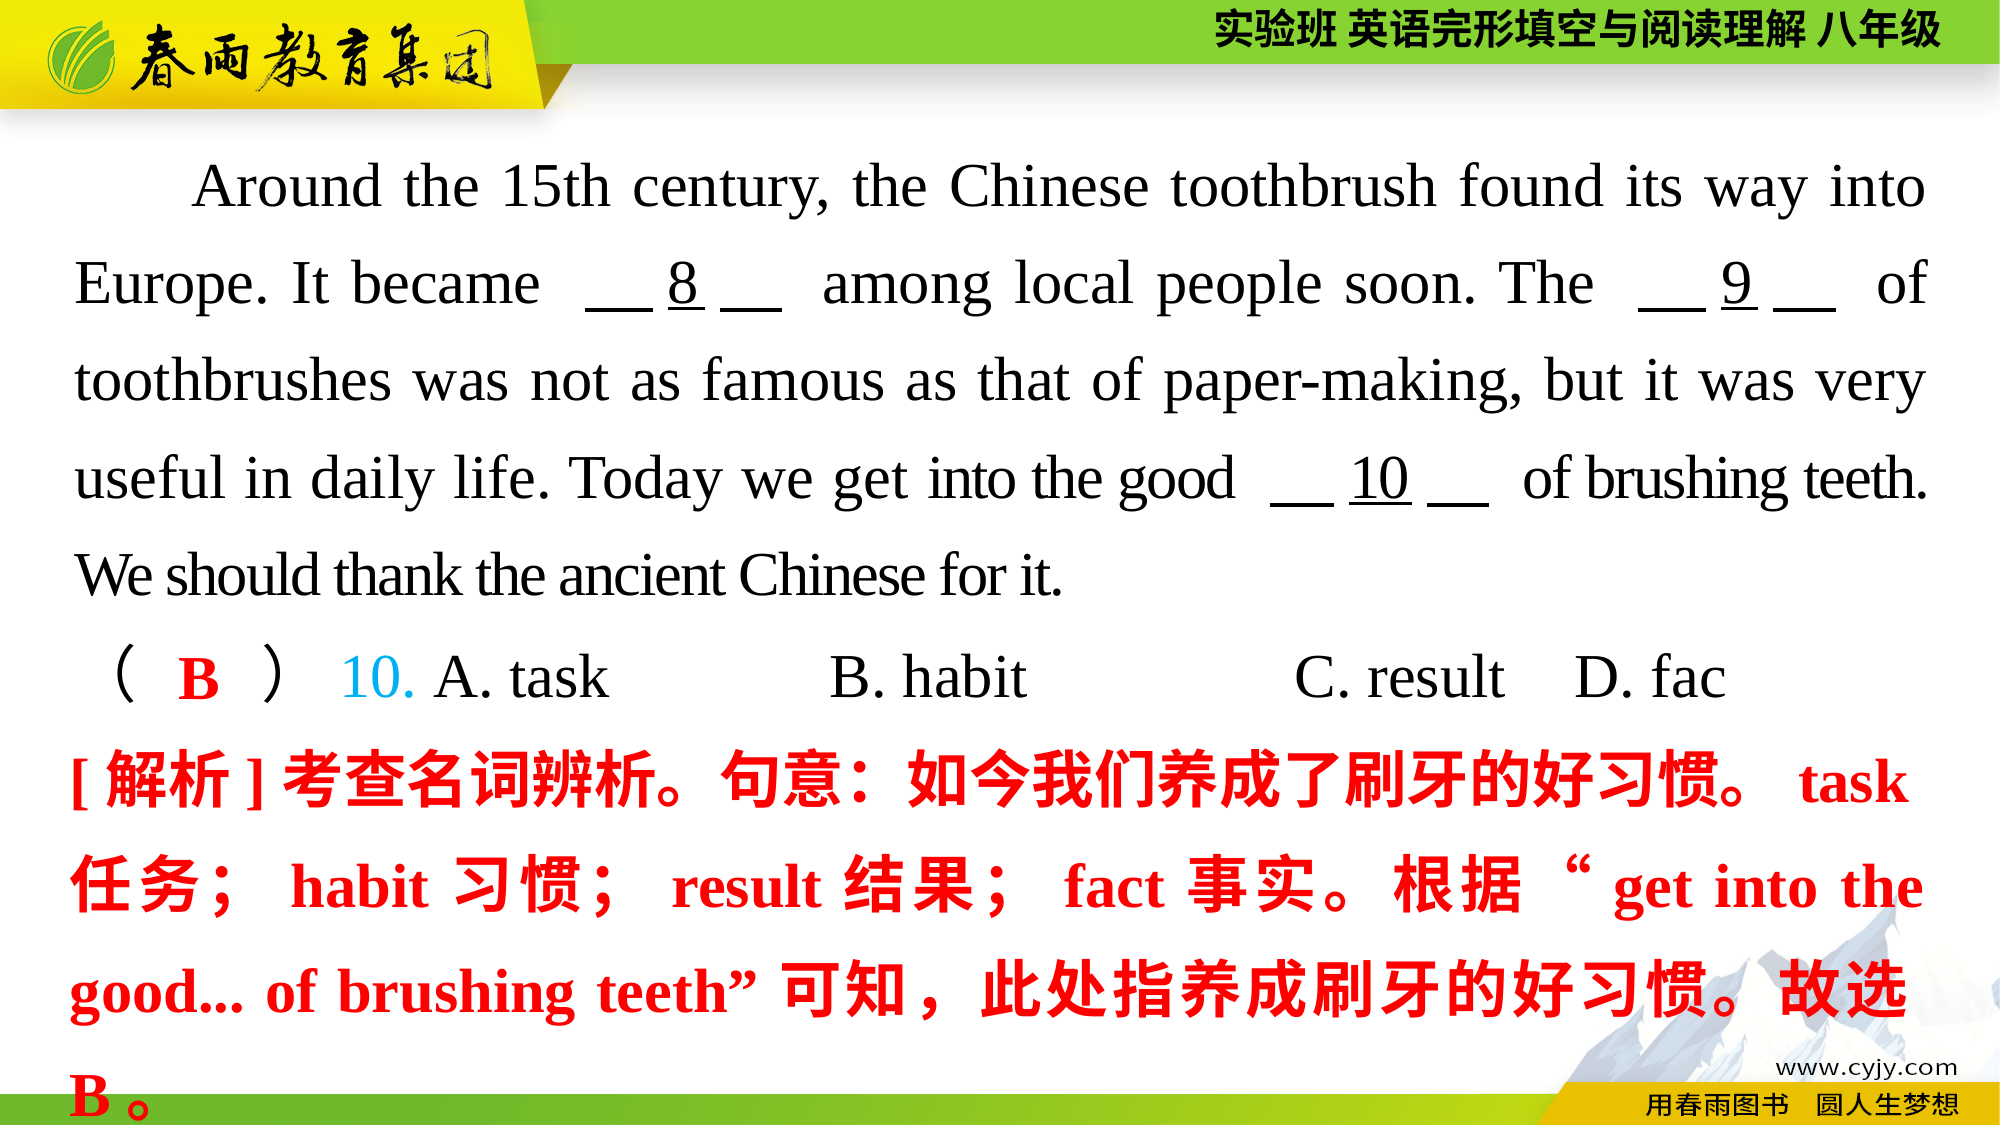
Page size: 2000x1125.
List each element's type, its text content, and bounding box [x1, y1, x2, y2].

text_box B [163, 600, 236, 702]
text_box [解析]考查名词辨析。句意：如今我们养成了刷牙的好习惯。task任务；habit习惯；result结果；fact事实。根据“get into the good... of brushing teeth”可知，此处指养成刷牙的好习惯。故选B。 [54, 702, 1939, 1125]
list Around the 15th century, the Chinese toothbrush found its way into Europe. It became 8 among local people soon. The 9 of toothbrushes was not as famous as that of paper-making, but it was very useful in daily life. Today we get into the good 10 of brushing teeth. We should thank the ancient Chinese for it. [59, 113, 1944, 597]
text_box （ ）10. A. task B. habit C. result D. fac [59, 597, 1944, 718]
picture [0, 0, 2000, 1125]
